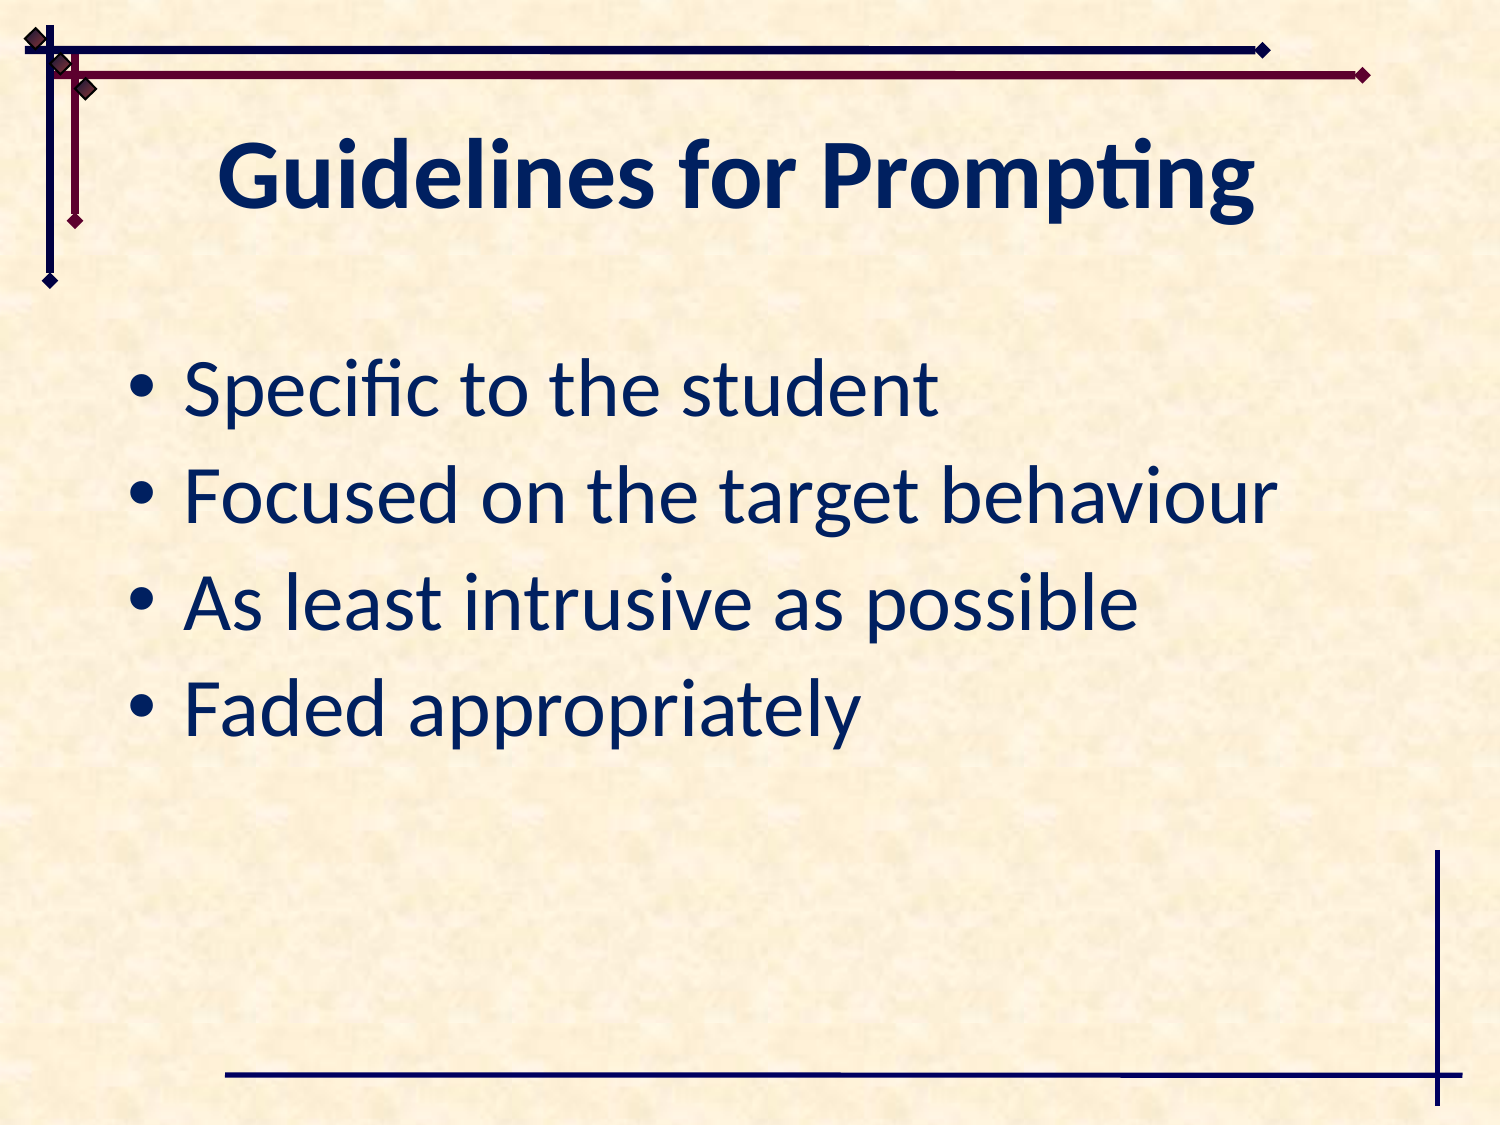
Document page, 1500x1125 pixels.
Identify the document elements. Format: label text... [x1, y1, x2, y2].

title Guidelines for Prompting [62, 75, 1413, 263]
picture [0, 0, 1500, 1125]
list Specific to the student Focused on the target behaviour As least intrusive as possible Faded appropriately [112, 337, 1413, 941]
